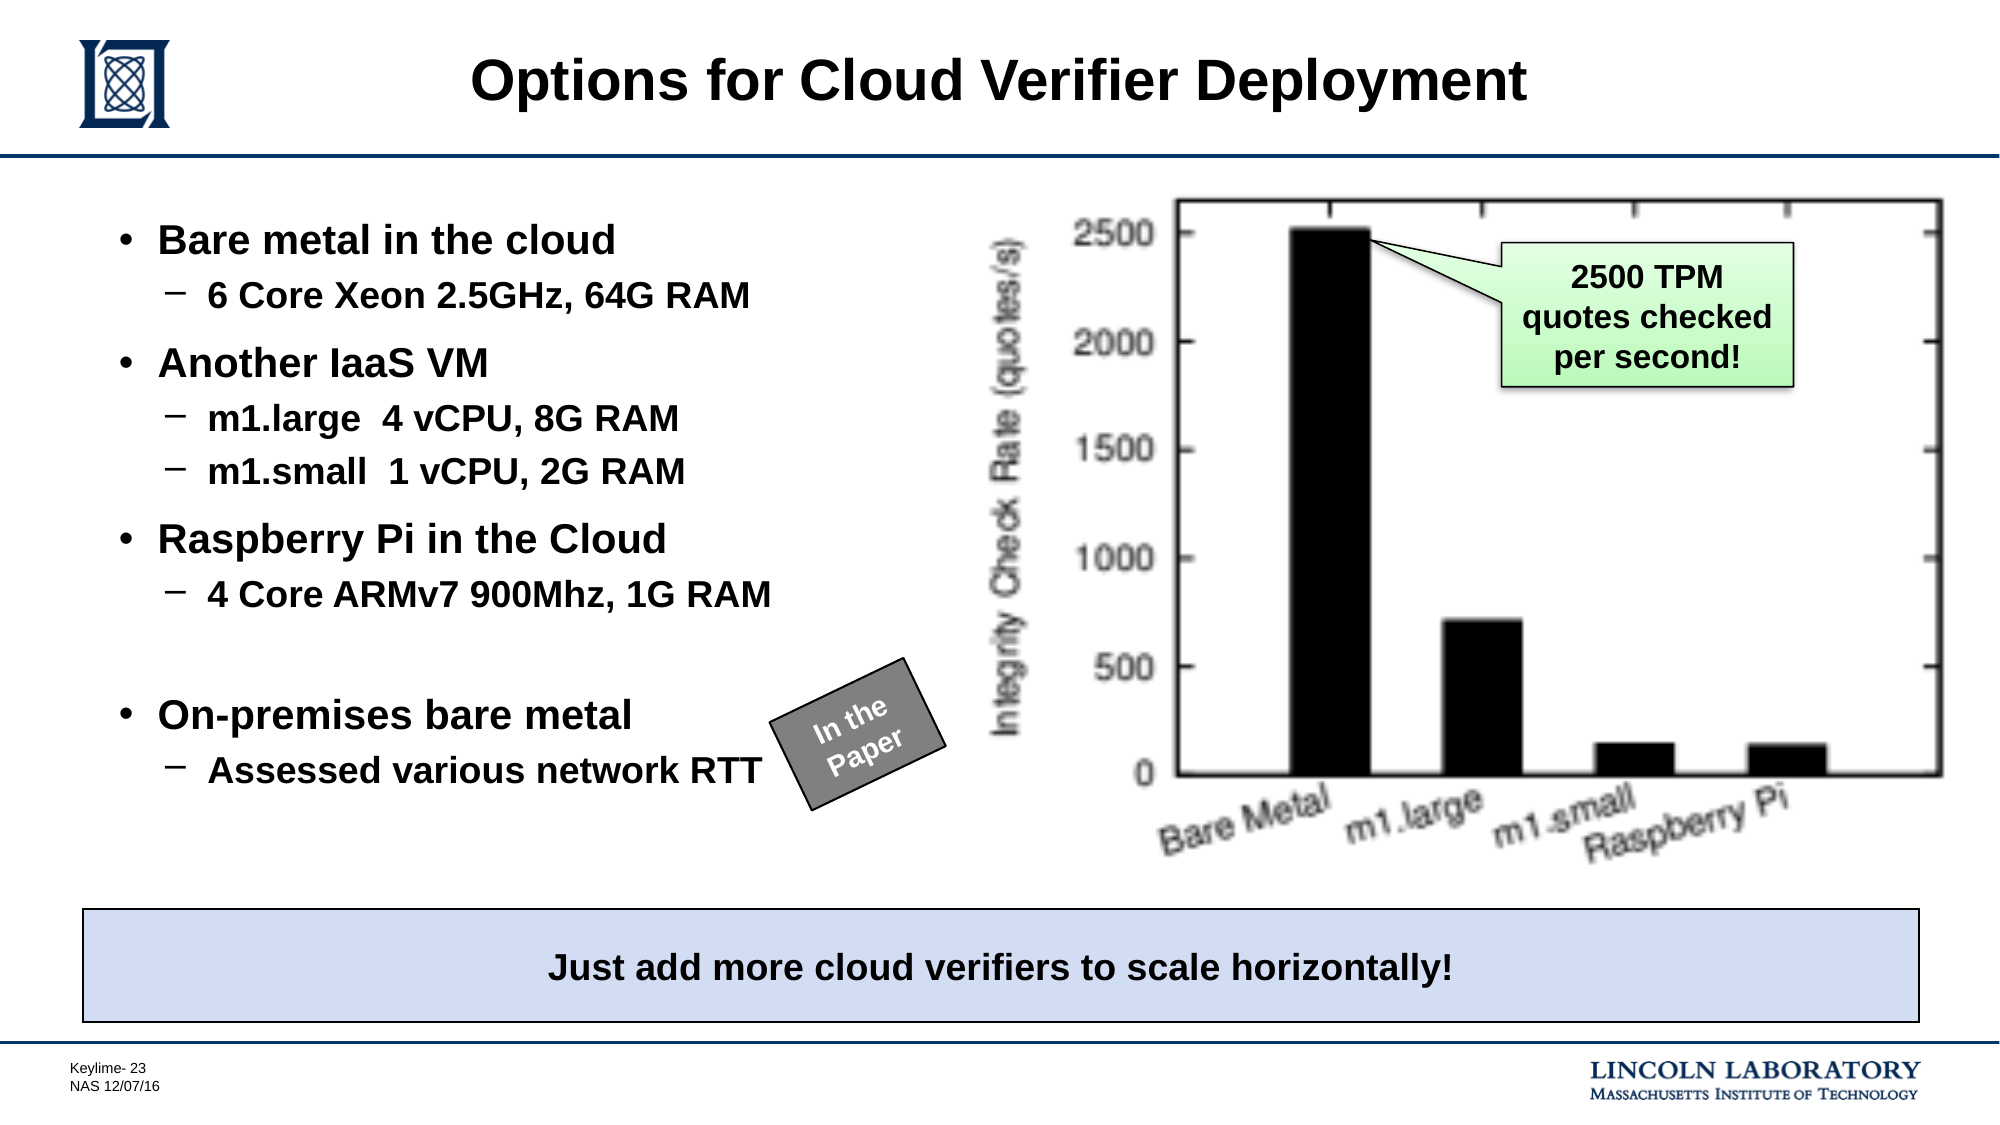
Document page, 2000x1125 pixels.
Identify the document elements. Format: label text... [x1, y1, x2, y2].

list Bare metal in the cloud 6 Core Xeon 2.5GHz, 64G RAM Another IaaS VM m1.large 4 vCPU, 8G RAM m1.small 1 vCPU, 2G RAM Raspberry Pi in the Cloud 4 Core ARMv7 900Mhz, 1G RAM On-premises bare metal Assessed various network RTT [103, 211, 1896, 908]
title Options for Cloud Verifier Deployment [205, 16, 1794, 151]
picture [1588, 1061, 1921, 1100]
picture [979, 161, 2000, 873]
text_box Just add more cloud verifiers to scale horizontally! [83, 908, 1920, 1022]
picture [79, 40, 170, 128]
text_box In the Paper [769, 657, 946, 811]
